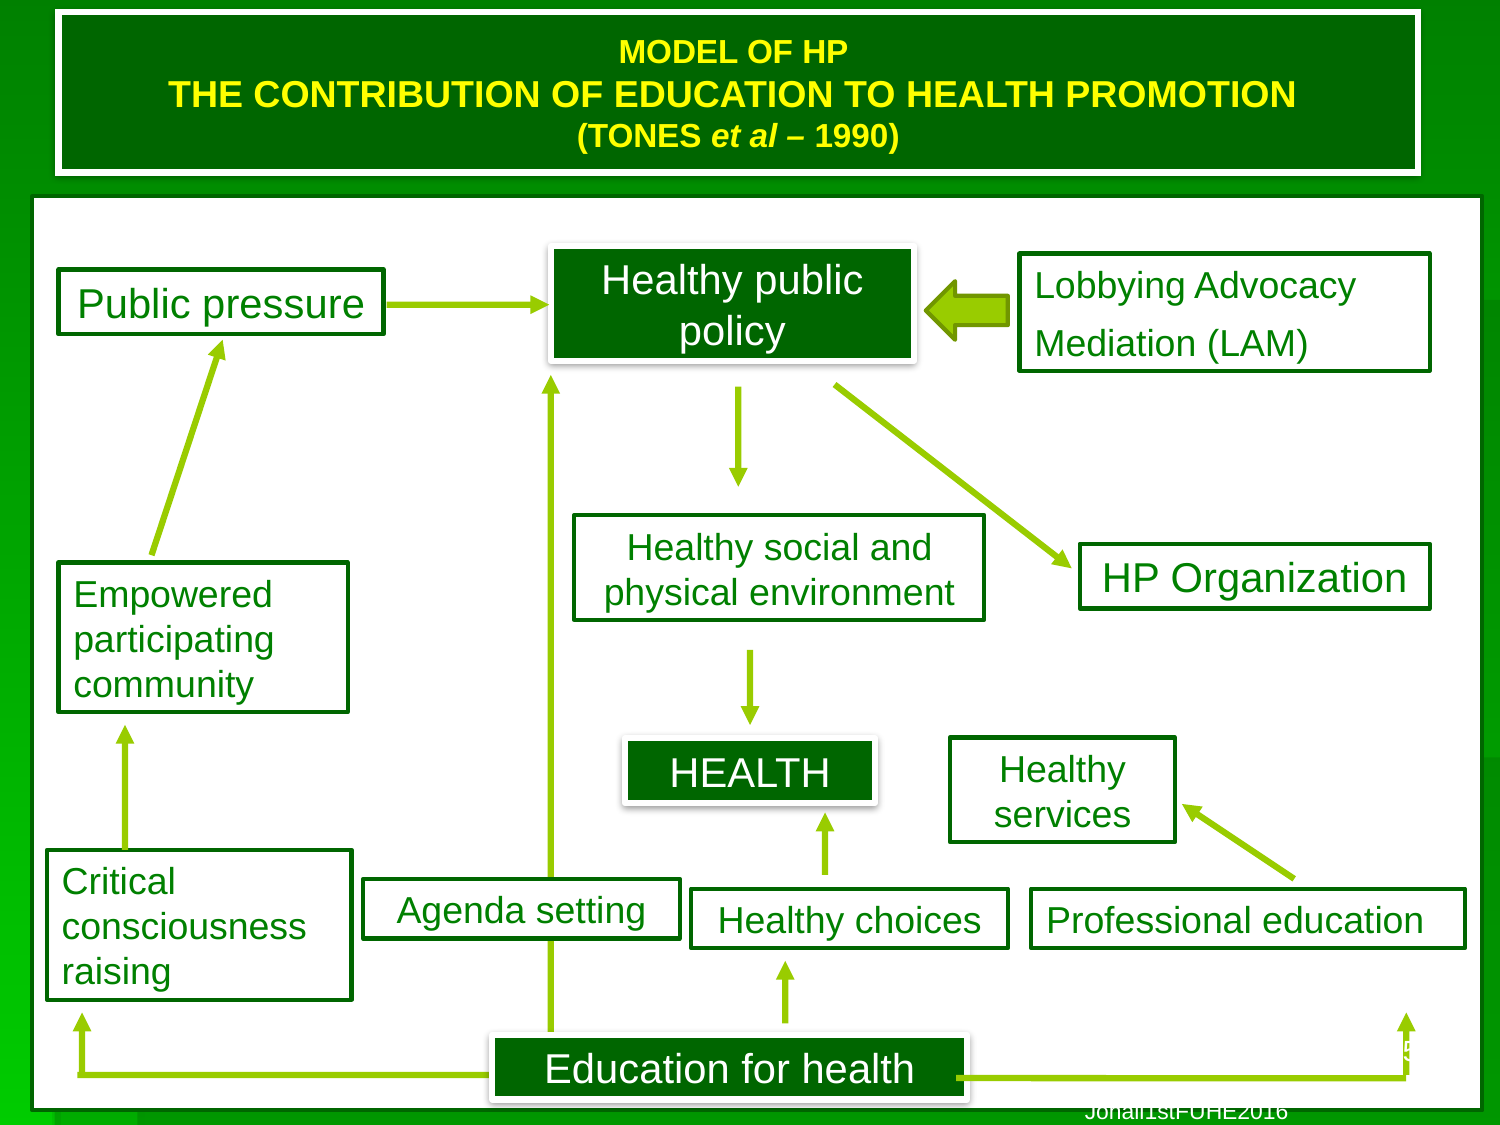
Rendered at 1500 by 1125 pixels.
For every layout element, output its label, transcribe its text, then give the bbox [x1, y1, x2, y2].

text_box [743, 649, 757, 725]
text_box Empowered participating community [56, 560, 350, 714]
text_box [732, 386, 745, 487]
text_box [151, 339, 225, 556]
title MODEL OF HP THE CONTRIBUTION OF EDUCATION TO HEALTH PROMOTION (TONES et al – 1990) [55, 9, 1421, 176]
text_box Professional education [1029, 887, 1467, 950]
text_box [1181, 803, 1295, 879]
text_box HEALTH [622, 735, 878, 806]
text_box Lobbying Advocacy Mediation (LAM) [1017, 251, 1432, 373]
slide_number 51 [1137, 1024, 1451, 1103]
text_box HP Organization [1078, 542, 1432, 611]
text_box Critical consciousness raising [45, 848, 354, 1002]
text_box Healthy choices [689, 887, 1010, 950]
text_box [923, 279, 1010, 342]
text_box Healthy social and physical environment [572, 513, 986, 622]
footer Johali1stFUHE2016 [948, 1088, 1425, 1125]
text_box Education for health [489, 1032, 970, 1103]
text_box Healthy public policy [548, 243, 917, 364]
text_box [30, 194, 1484, 1112]
text_box Agenda setting [361, 877, 682, 941]
text_box [778, 960, 792, 1024]
text_box [544, 374, 558, 877]
text_box Public pressure [56, 267, 386, 336]
text_box [75, 1012, 89, 1075]
text_box [818, 812, 832, 875]
text_box [834, 384, 1072, 569]
text_box [386, 298, 550, 311]
text_box Healthy services [948, 735, 1177, 844]
slide_number CHS382 [137, 1024, 450, 1103]
text_box [1400, 1012, 1413, 1024]
text_box [118, 724, 132, 850]
